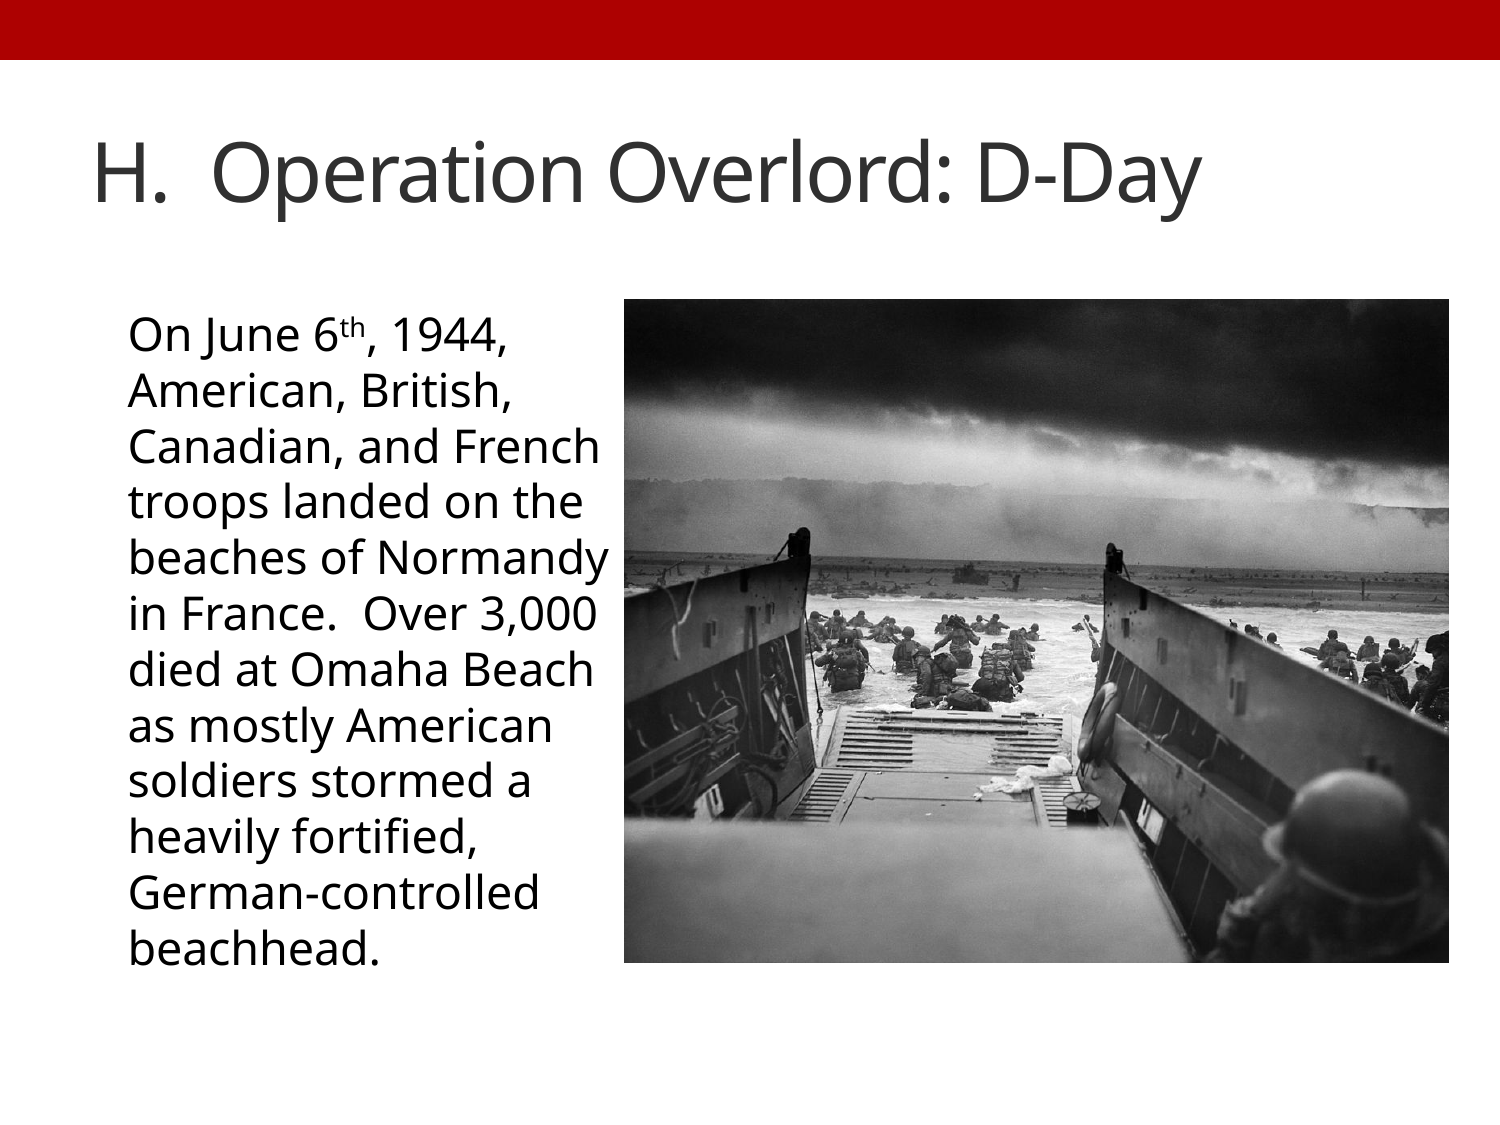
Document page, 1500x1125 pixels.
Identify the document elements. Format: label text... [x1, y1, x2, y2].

title H. Operation Overlord: D-Day [75, 87, 1425, 250]
list On June 6th, 1944, American, British, Canadian, and French troops landed on the beaches of Normandy in France. Over 3,000 died at Omaha Beach as mostly American soldiers stormed a heavily fortified, German-controlled beachhead. [112, 297, 625, 1072]
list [624, 299, 1450, 964]
